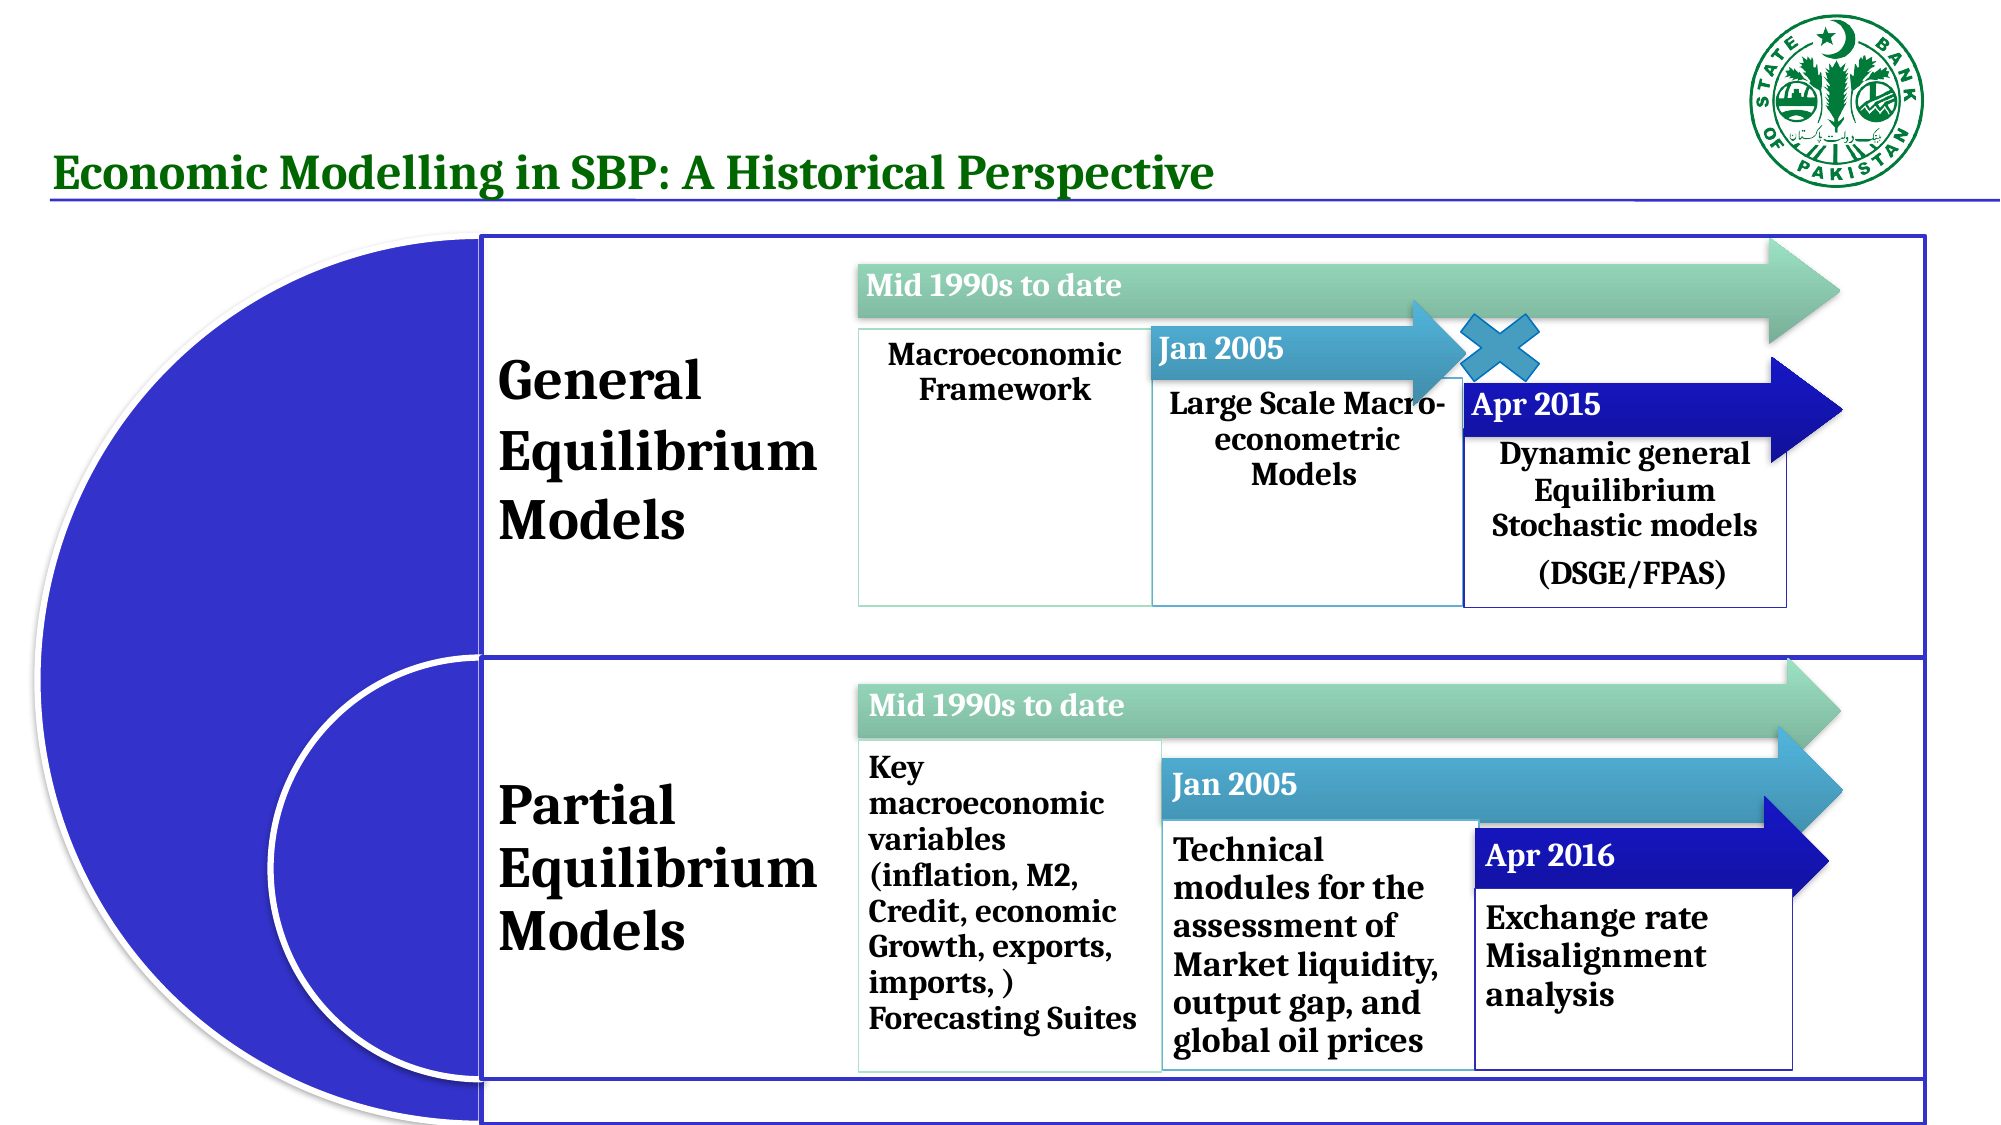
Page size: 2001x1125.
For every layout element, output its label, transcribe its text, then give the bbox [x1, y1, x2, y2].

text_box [1151, 299, 1467, 407]
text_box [37, 235, 1926, 1125]
picture [1746, 10, 1927, 191]
text_box Economic Modelling in SBP: A Historical Perspective [37, 137, 1438, 212]
